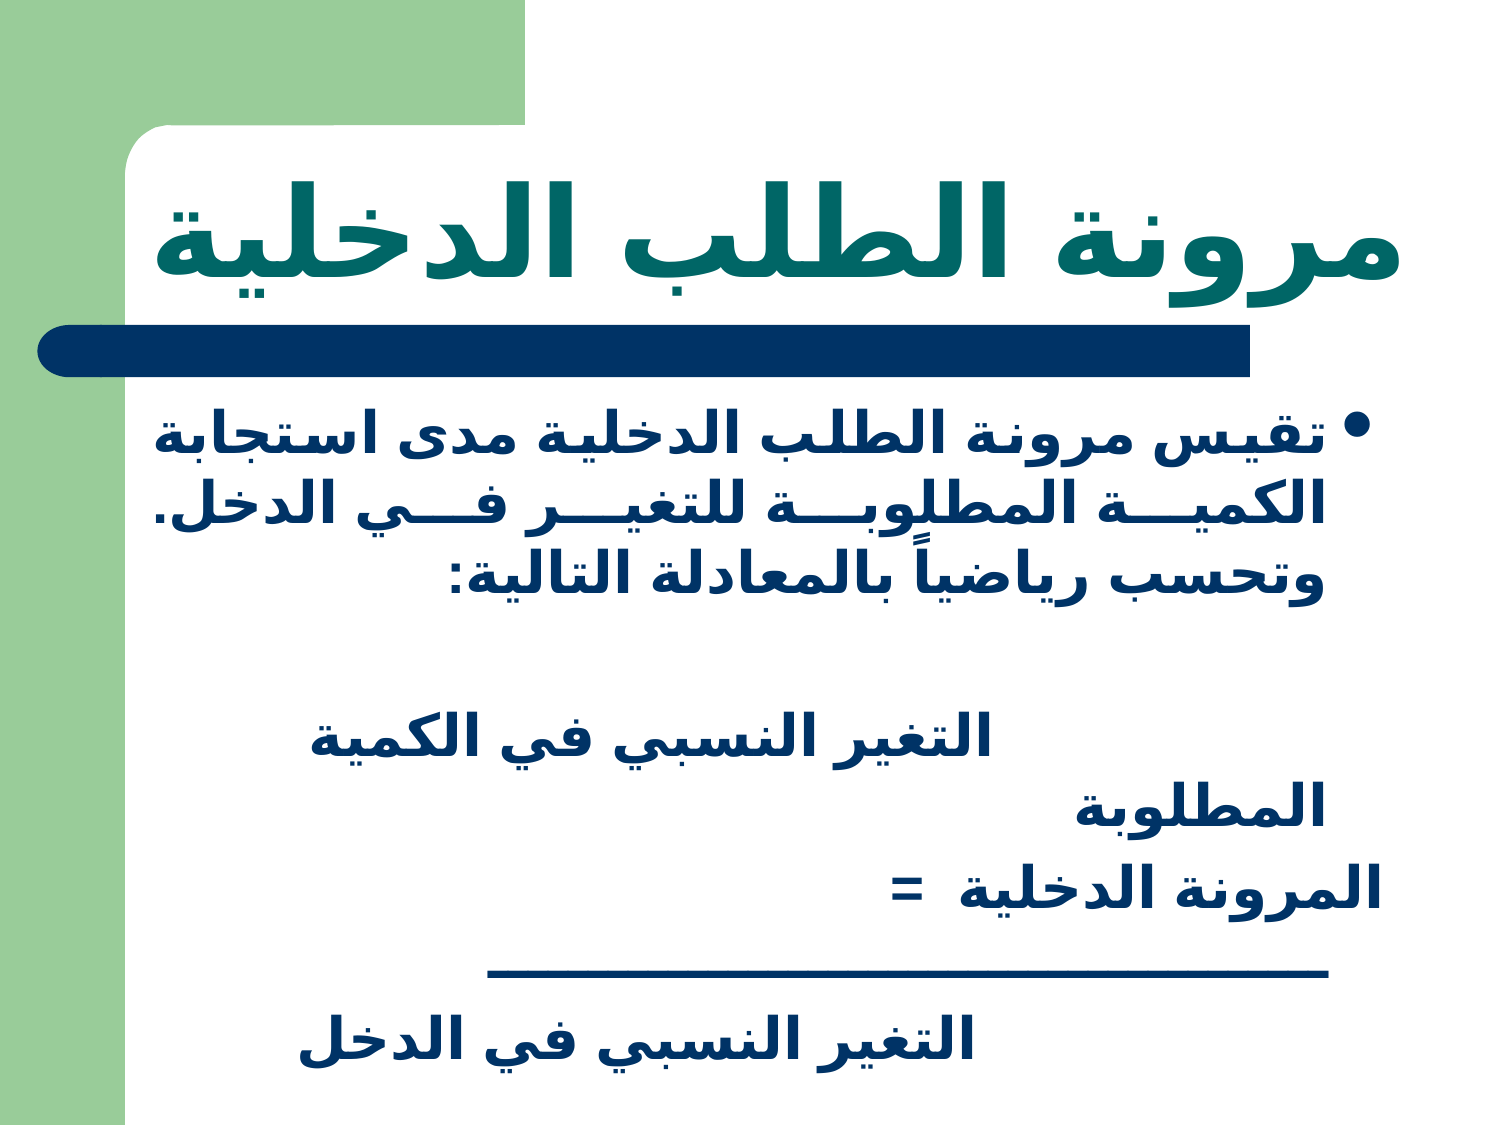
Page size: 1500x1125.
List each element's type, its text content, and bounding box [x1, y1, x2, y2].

title مرونة الطلب الدخلية [125, 125, 1425, 313]
list تقيس مرونة الطلب الدخلية مدى استجابة الكمية المطلوبة للتغير في الدخل. وتحسب رياضياً بالمعادلة التالية: التغير النسبي في الكمية المطلوبة المرونة الدخلية = ــــــــــــــــــــــــــــــــــــــــــ التغير النسبي في الدخل [137, 387, 1400, 999]
